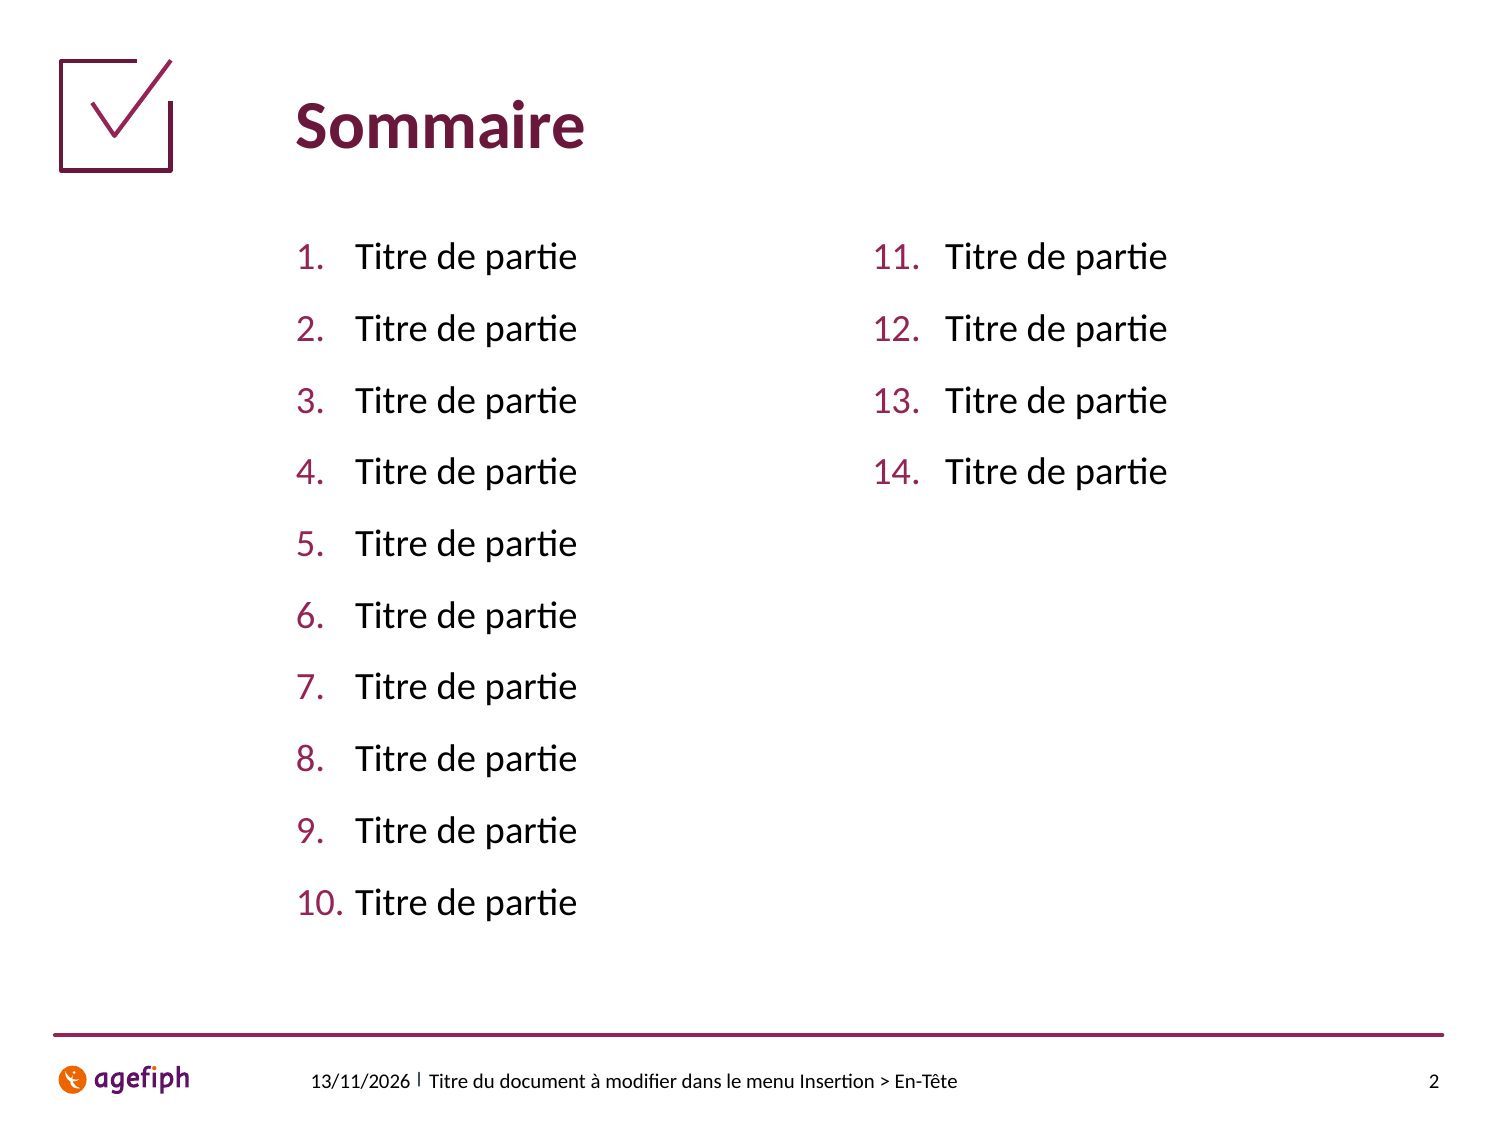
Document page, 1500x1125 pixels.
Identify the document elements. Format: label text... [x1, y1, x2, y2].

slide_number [254, 1051, 414, 1111]
list Titre de partie Titre de partie Titre de partie Titre de partie Titre de partie Titre de partie Titre de partie Titre de partie Titre de partie Titre de partie [280, 219, 782, 1012]
title Sommaire [280, 71, 1427, 187]
footer Titre du document à modifier dans le menu Insertion > En-Tête [414, 1051, 1086, 1111]
list Titre de partie Titre de partie Titre de partie Titre de partie [857, 219, 1358, 1012]
slide_number 2 [1116, 1051, 1455, 1111]
